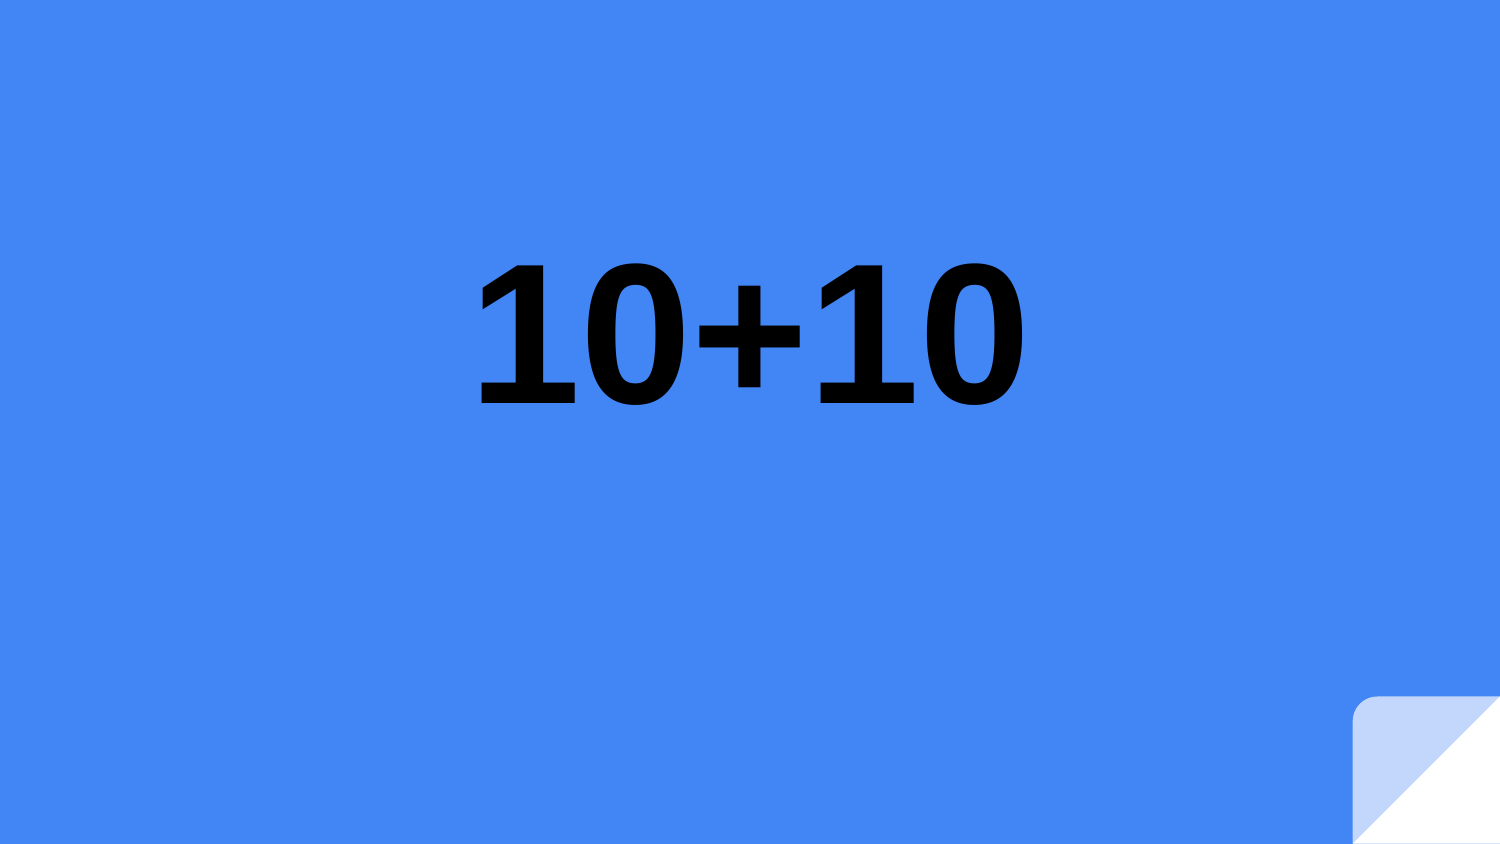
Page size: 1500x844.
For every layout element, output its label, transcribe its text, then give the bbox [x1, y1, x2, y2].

title 10+10 [51, 207, 1449, 459]
